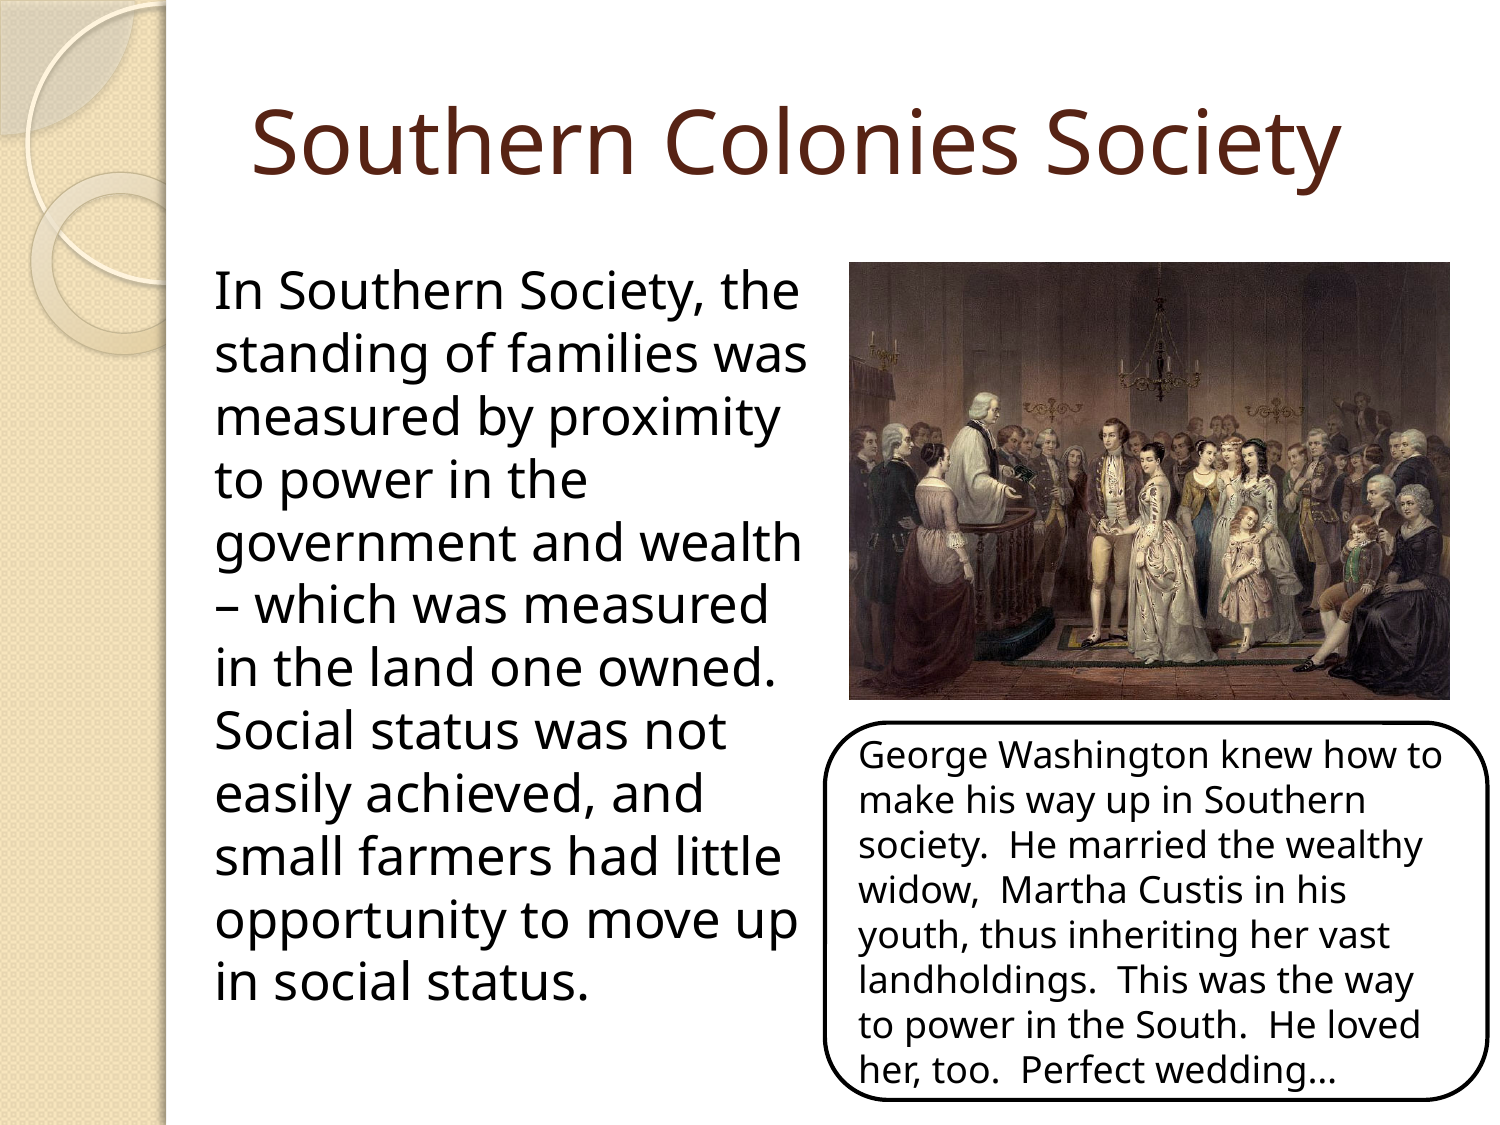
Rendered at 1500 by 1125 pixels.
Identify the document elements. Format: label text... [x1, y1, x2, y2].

list In Southern Society, the standing of families was measured by proximity to power in the government and wealth – which was measured in the land one owned. Social status was not easily achieved, and small farmers had little opportunity to move up in social status. [187, 249, 836, 1063]
title Southern Colonies Society [235, 45, 1466, 233]
text_box George Washington knew how to make his way up in Southern society. He married the wealthy widow, Martha Custis in his youth, thus inheriting her vast landholdings. This was the way to power in the South. He loved her, too. Perfect wedding… [822, 720, 1490, 1102]
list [849, 262, 1451, 701]
